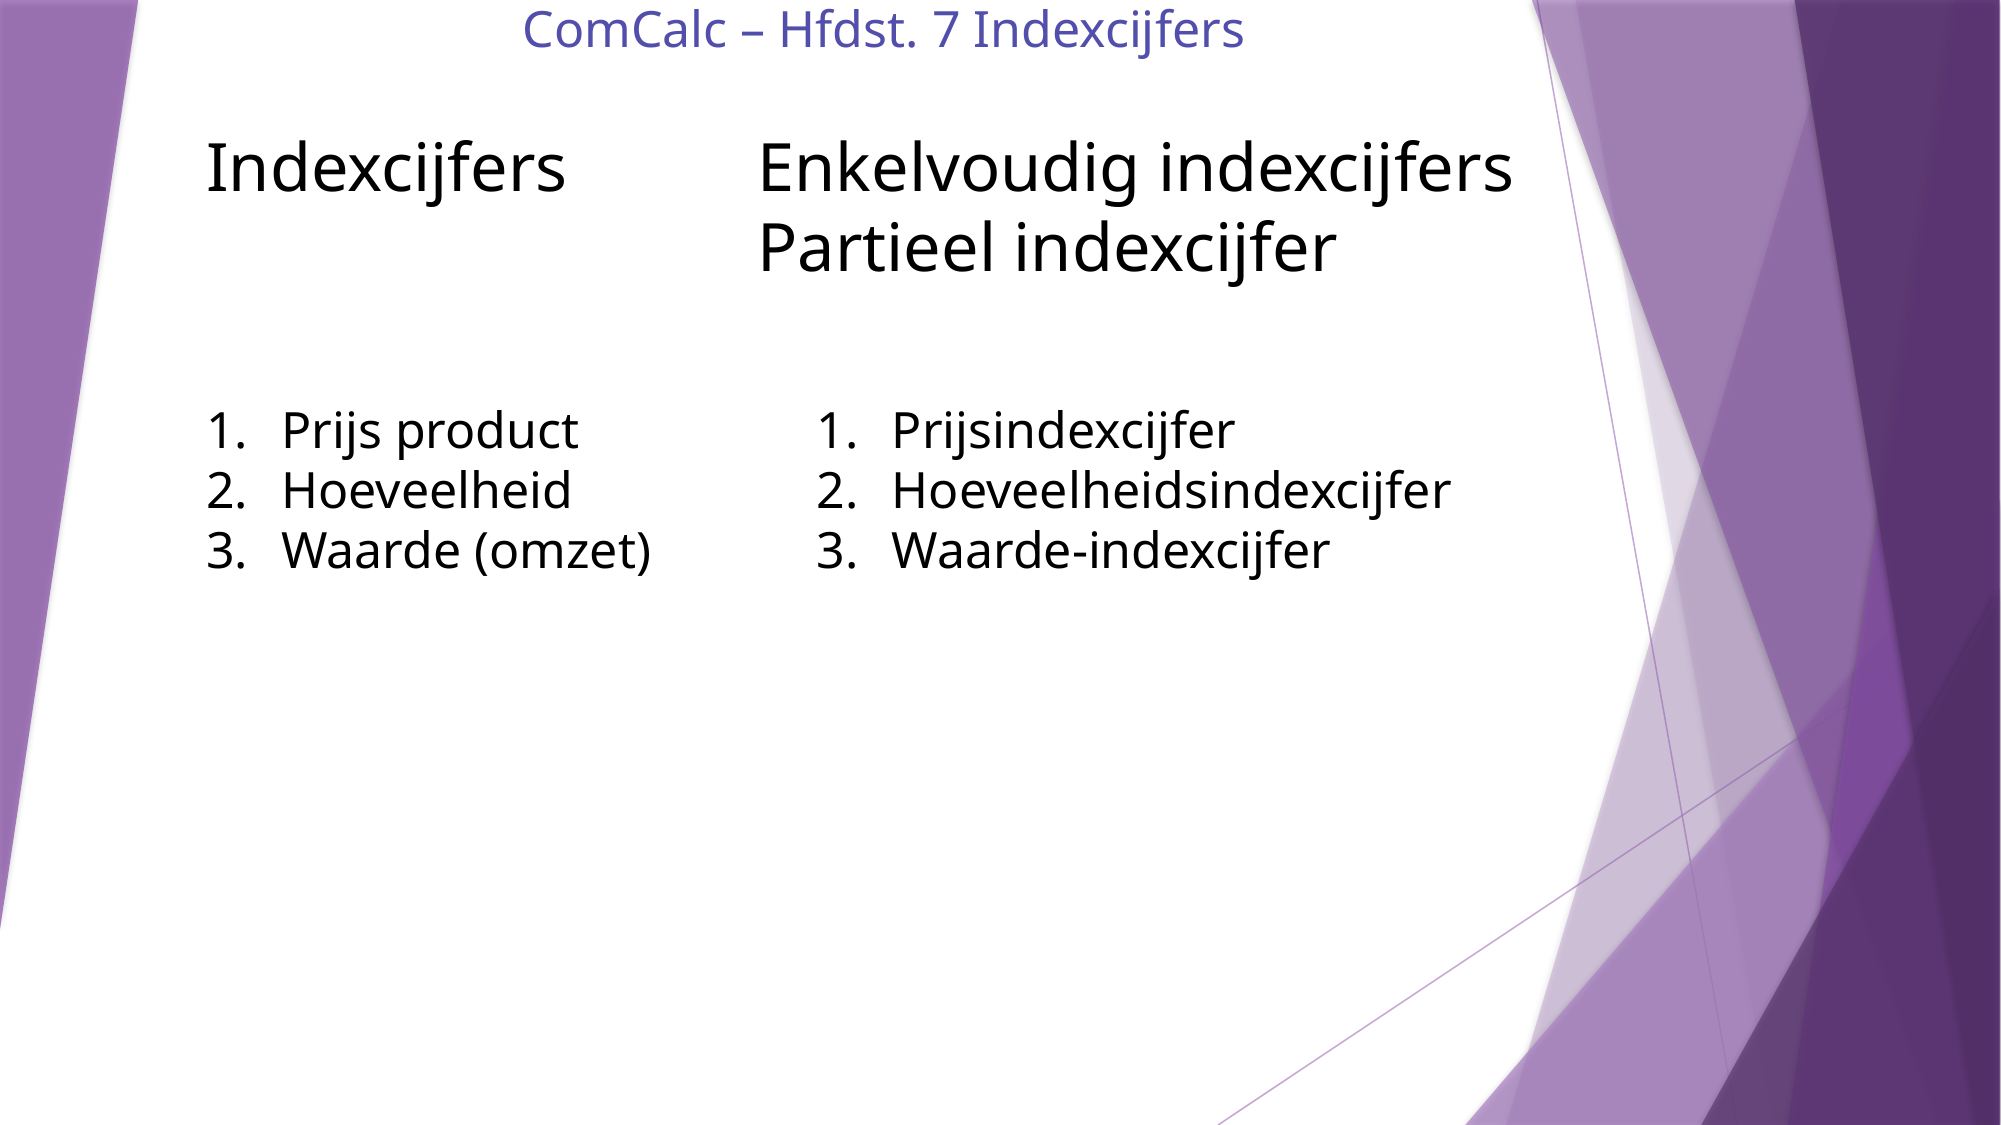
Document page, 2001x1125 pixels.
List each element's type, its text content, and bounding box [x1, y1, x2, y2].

text_box Enkelvoudig indexcijfers Partieel indexcijfer [742, 117, 1813, 292]
text_box Prijsindexcijfer Hoeveelheidsindexcijfer Waarde-indexcijfer [802, 391, 1535, 587]
text_box ComCalc – Hfdst. 7 Indexcijfers [0, 0, 1769, 66]
text_box Indexcijfers [191, 117, 604, 212]
text_box Prijs product Hoeveelheid Waarde (omzet) [191, 391, 759, 587]
